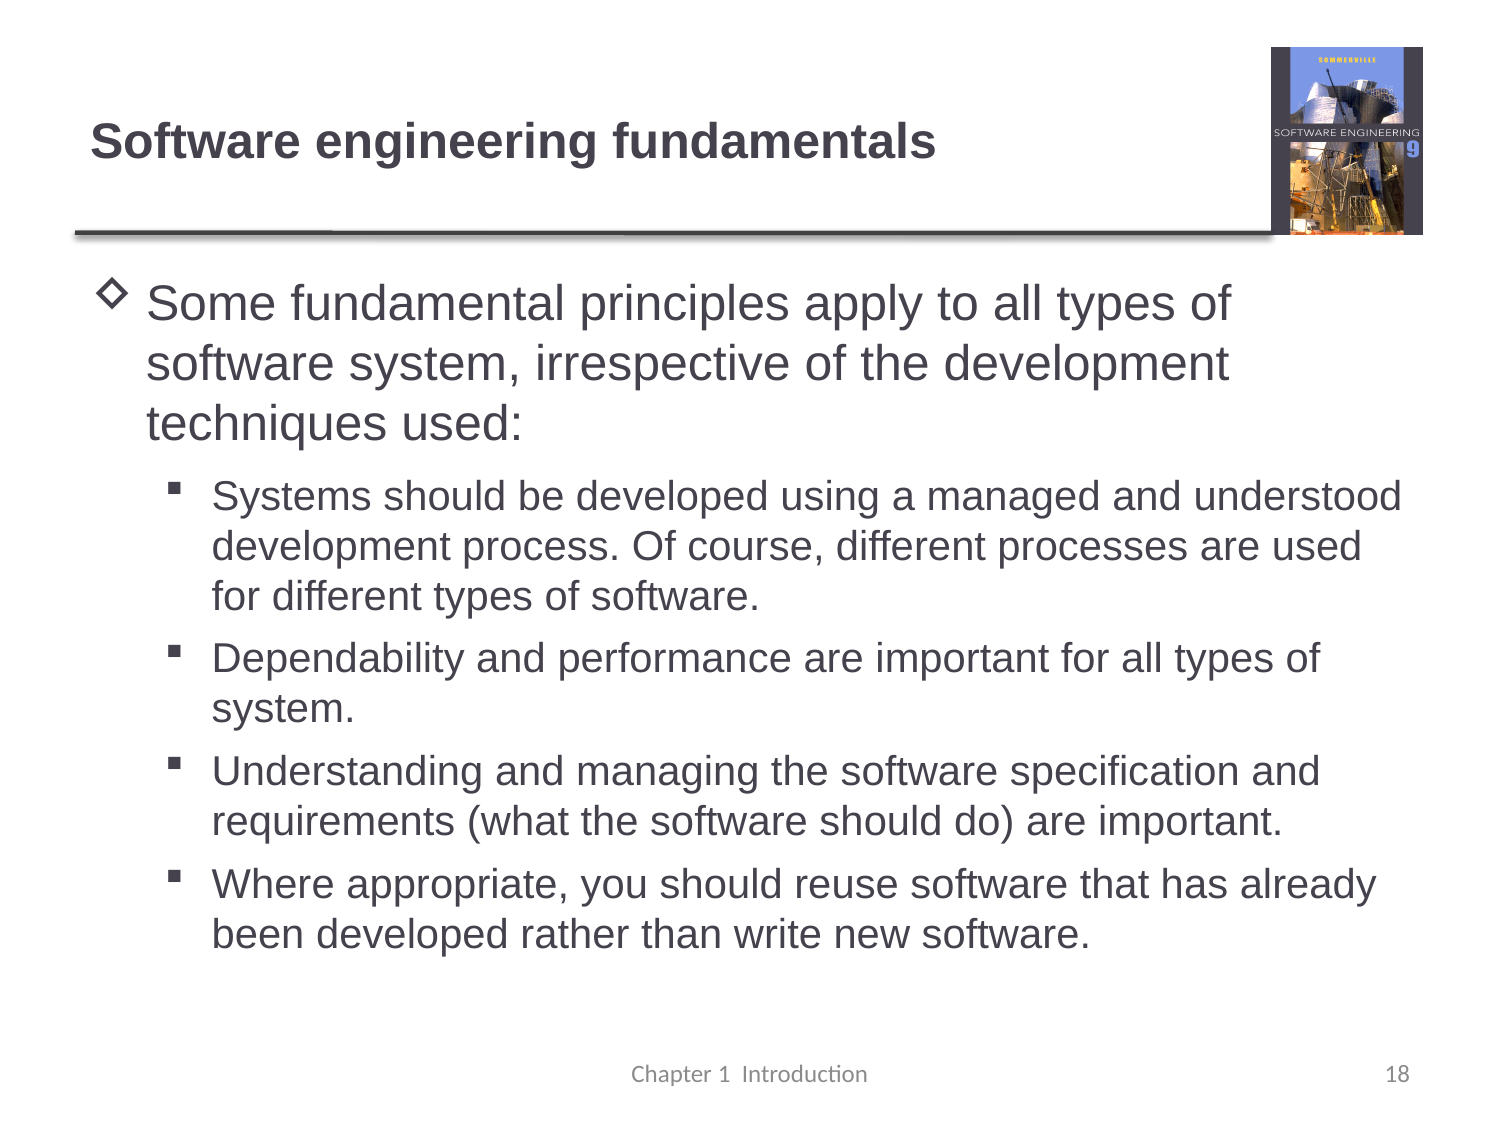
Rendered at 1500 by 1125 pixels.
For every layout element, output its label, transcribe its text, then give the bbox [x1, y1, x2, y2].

title Software engineering fundamentals [74, 44, 1272, 233]
list Some fundamental principles apply to all types of software system, irrespective of the development techniques used: Systems should be developed using a managed and understood development process. Of course, different processes are used for different types of software. Dependability and performance are important for all types of system. Understanding and managing the software specification and requirements (what the software should do) are important. Where appropriate, you should reuse software that has already been developed rather than write new software. [75, 262, 1425, 1005]
picture [1272, 47, 1423, 235]
footer Chapter 1 Introduction [512, 1042, 988, 1103]
slide_number 18 [1074, 1042, 1425, 1103]
